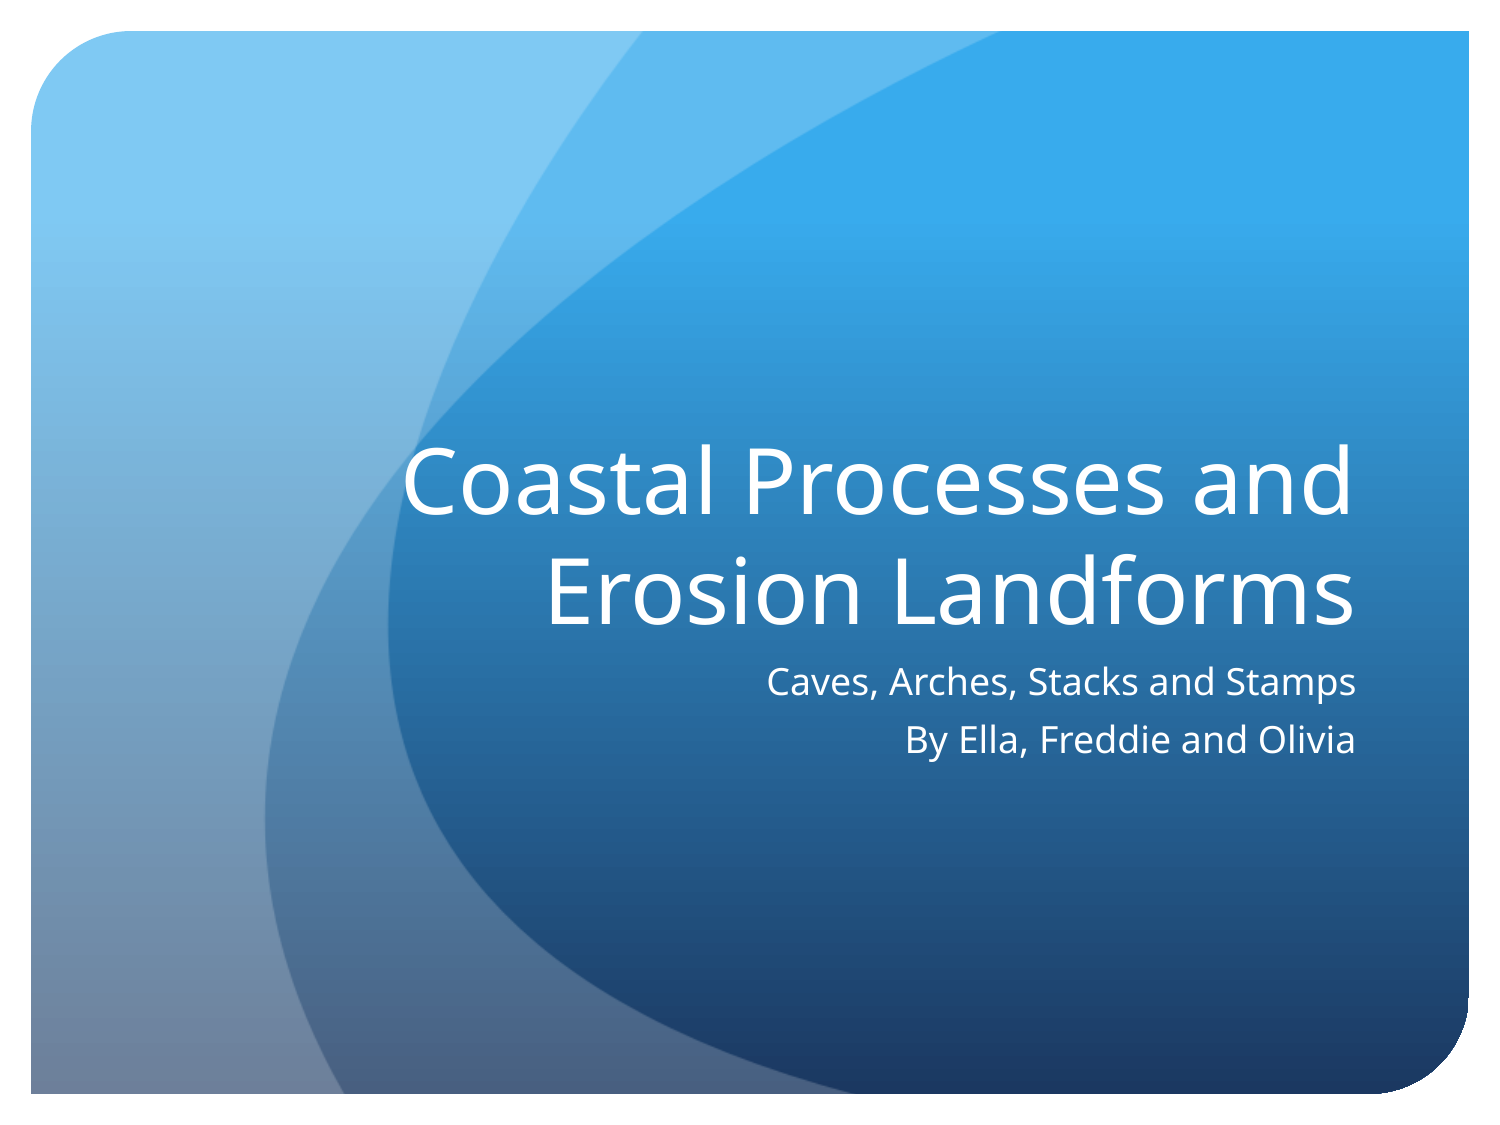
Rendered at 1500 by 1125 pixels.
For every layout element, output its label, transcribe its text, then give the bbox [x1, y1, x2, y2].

picture [25, 30, 1474, 1095]
title Coastal Processes and Erosion Landforms [262, 408, 1372, 650]
subtitle Caves, Arches, Stacks and Stamps By Ella, Freddie and Olivia [262, 650, 1372, 939]
